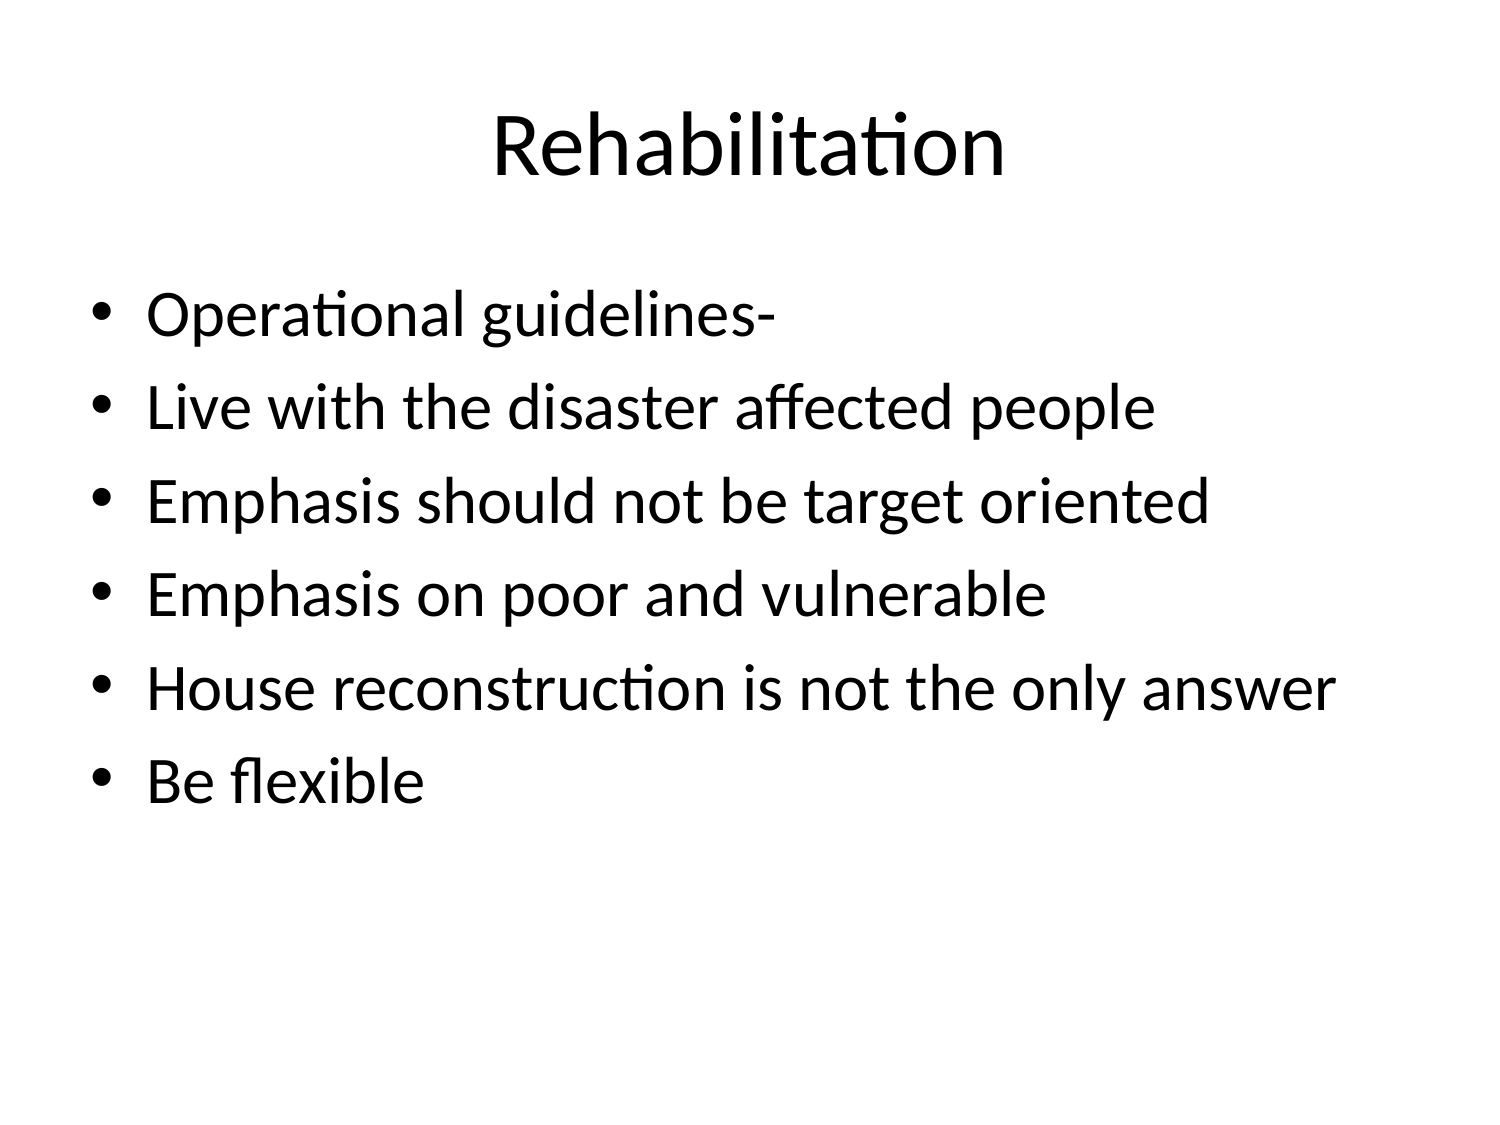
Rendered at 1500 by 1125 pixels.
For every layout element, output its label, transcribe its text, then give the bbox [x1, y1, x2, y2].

list Operational guidelines- Live with the disaster affected people Emphasis should not be target oriented Emphasis on poor and vulnerable House reconstruction is not the only answer Be flexible [75, 262, 1425, 1005]
title Rehabilitation [75, 45, 1425, 233]
